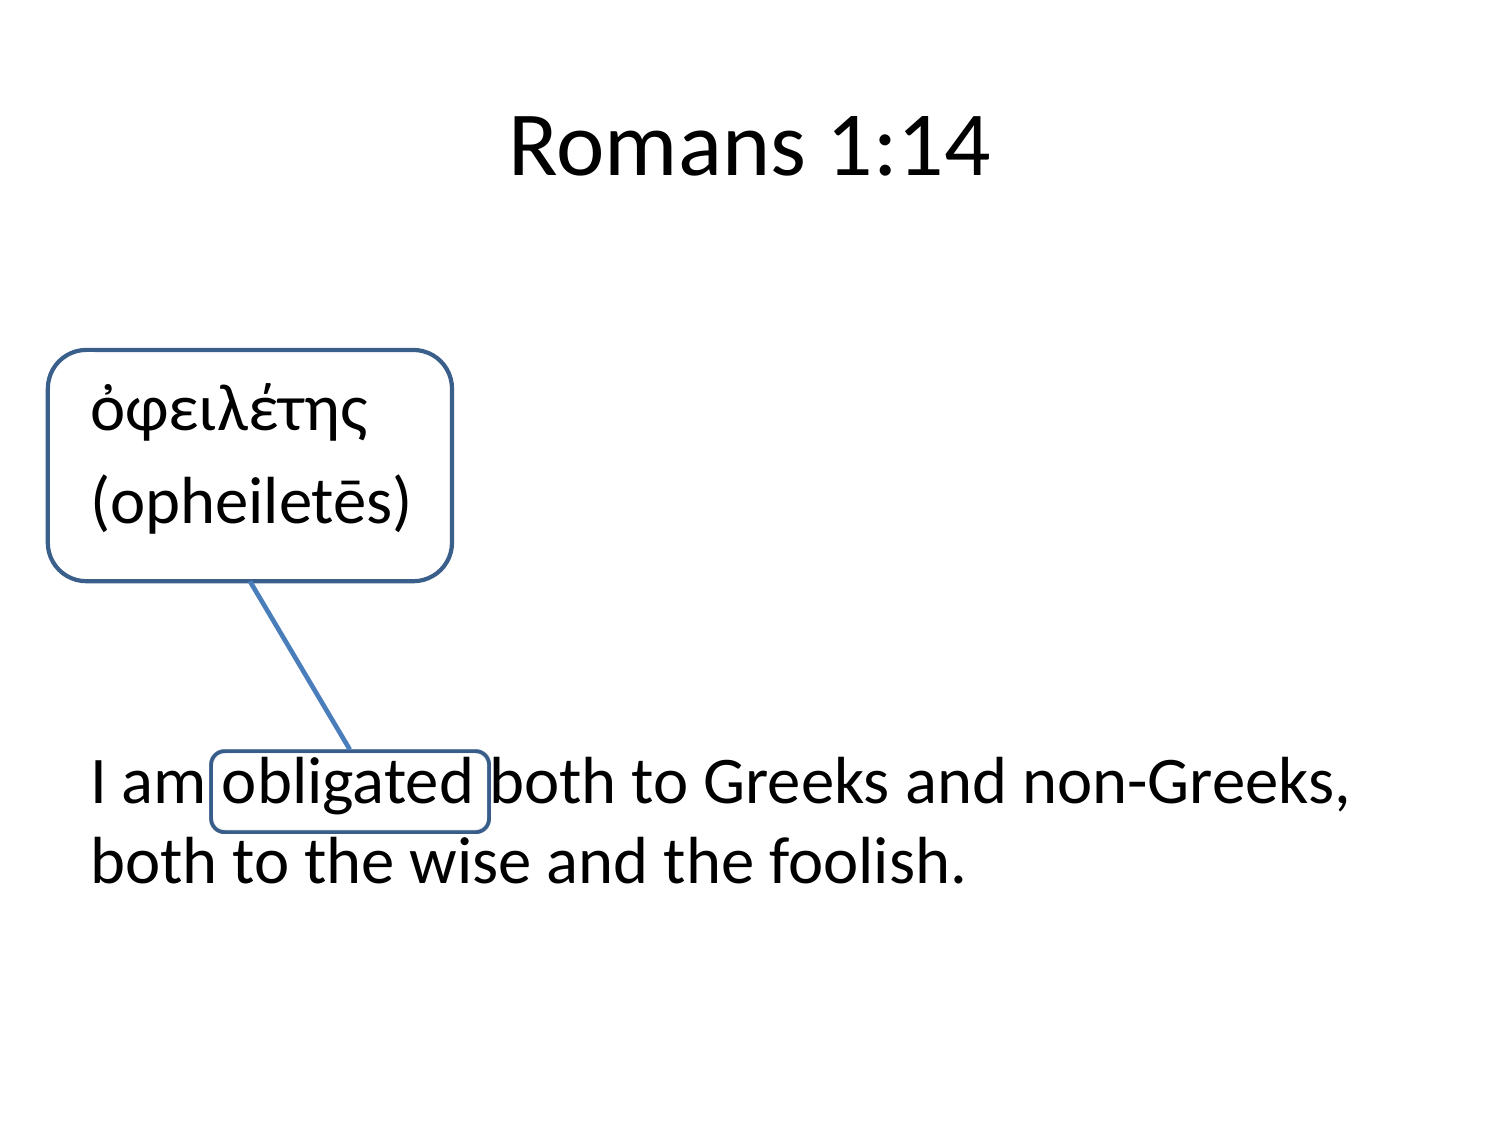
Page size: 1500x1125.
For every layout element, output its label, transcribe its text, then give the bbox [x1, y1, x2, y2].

title Romans 1:14 [75, 45, 1425, 233]
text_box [249, 581, 351, 750]
picture [209, 749, 491, 834]
text_box [45, 347, 455, 584]
list ὀφειλέτης (opheiletēs) I am obligated both to Greeks and non-Greeks, both to the wise and the foolish. [75, 262, 1425, 1005]
